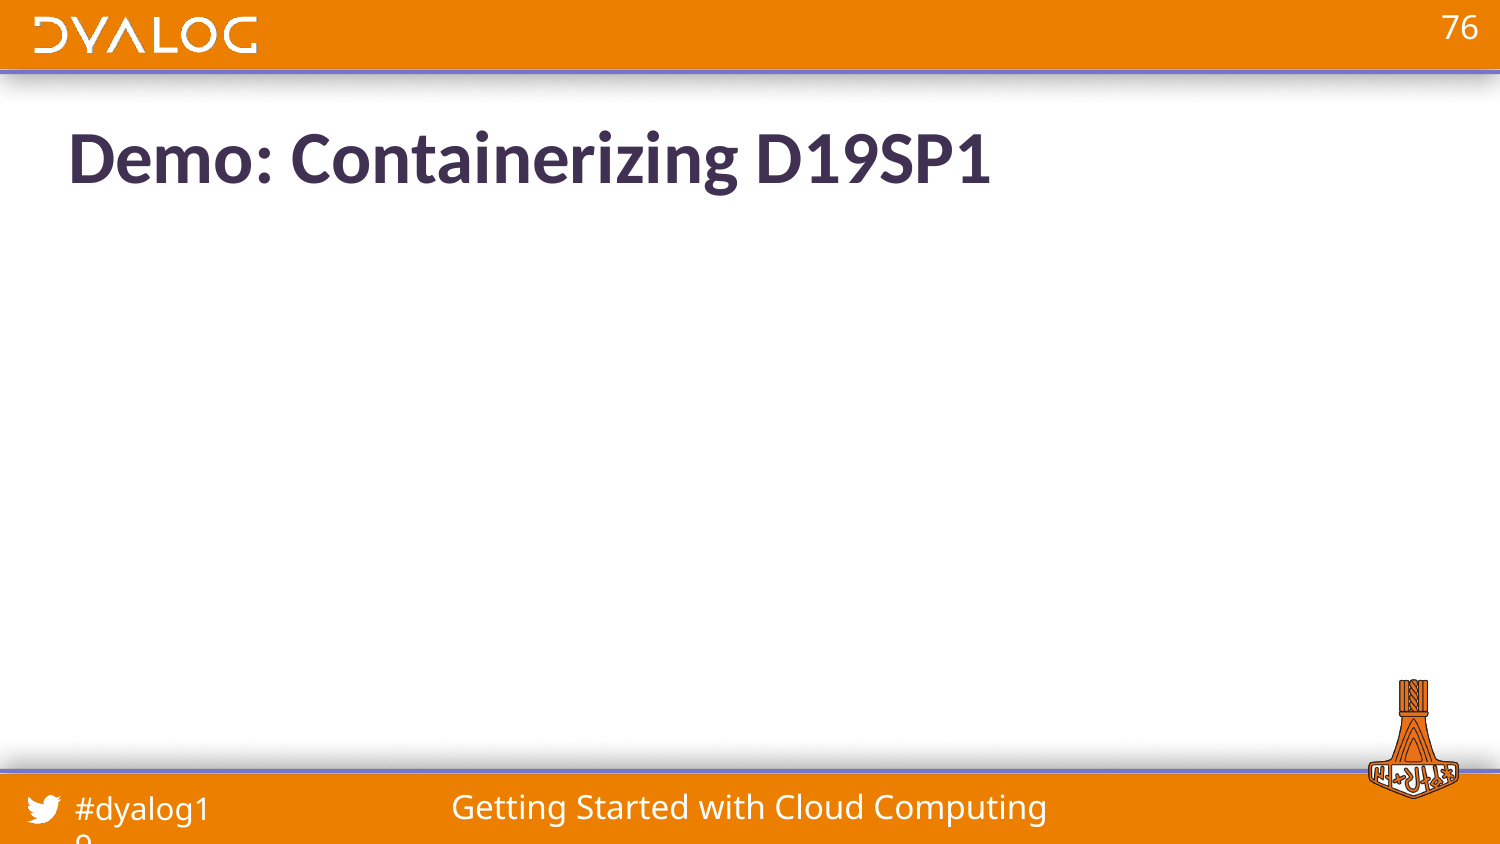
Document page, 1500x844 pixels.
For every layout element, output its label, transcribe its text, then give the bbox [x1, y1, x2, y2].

title Demo: Containerizing D19SP1 [53, 104, 1444, 202]
picture [0, 679, 1500, 844]
picture [0, 0, 1500, 108]
